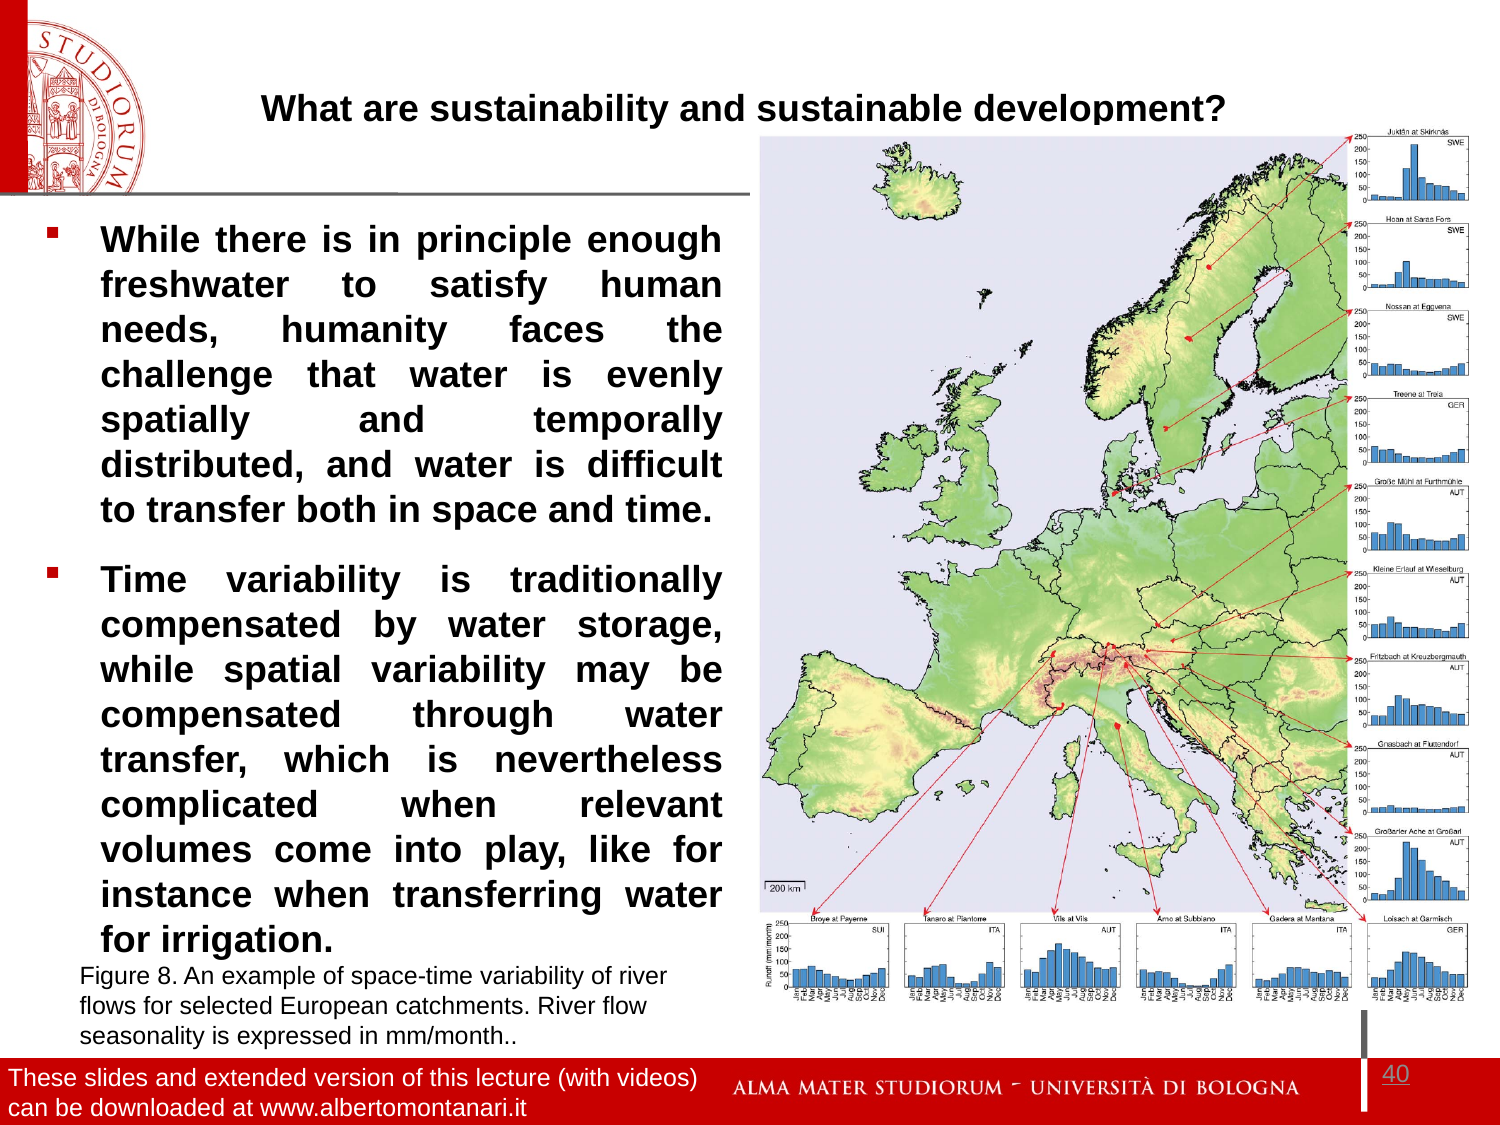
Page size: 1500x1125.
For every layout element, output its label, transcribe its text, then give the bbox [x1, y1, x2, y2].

list While there is in principle enough freshwater to satisfy human needs, humanity faces the challenge that water is evenly spatially and temporally distributed, and water is difficult to transfer both in space and time. Time variability is traditionally compensated by water storage, while spatial variability may be compensated through water transfer, which is nevertheless complicated when relevant volumes come into play, like for instance when transferring water for irrigation. [29, 208, 739, 968]
slide_number 40 [1074, 1042, 1425, 1103]
picture [28, 16, 151, 192]
picture [0, 1058, 1500, 1125]
text_box Figure 8. An example of space-time variability of river flows for selected European catchments. River flow seasonality is expressed in mm/month.. [64, 968, 691, 1057]
picture [749, 125, 1479, 1010]
